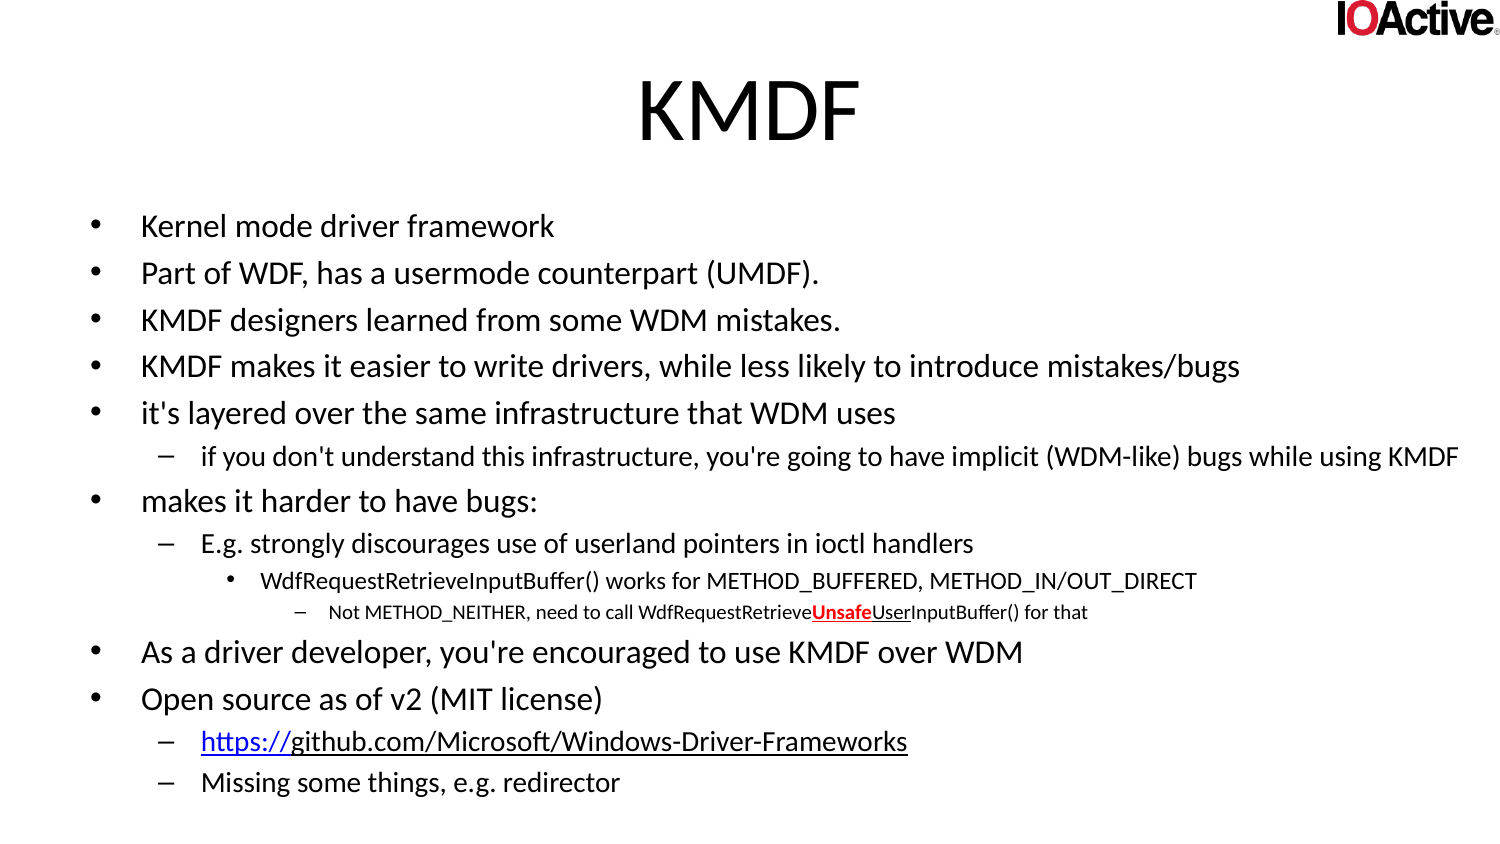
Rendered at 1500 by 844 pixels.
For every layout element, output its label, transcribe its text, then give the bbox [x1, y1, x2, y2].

list Kernel mode driver framework Part of WDF, has a usermode counterpart (UMDF). KMDF designers learned from some WDM mistakes. KMDF makes it easier to write drivers, while less likely to introduce mistakes/bugs it's layered over the same infrastructure that WDM uses if you don't understand this infrastructure, you're going to have implicit (WDM-like) bugs while using KMDF makes it harder to have bugs: E.g. strongly discourages use of userland pointers in ioctl handlers WdfRequestRetrieveInputBuffer() works for METHOD_BUFFERED, METHOD_IN/OUT_DIRECT Not METHOD_NEITHER, need to call WdfRequestRetrieveUnsafeUserInputBuffer() for that As a driver developer, you're encouraged to use KMDF over WDM Open source as of v2 (MIT license) https://github.com/Microsoft/Windows-Driver-Frameworks Missing some things, e.g. redirector [75, 196, 1500, 844]
picture [1337, 0, 1500, 36]
title KMDF [75, 33, 1425, 175]
